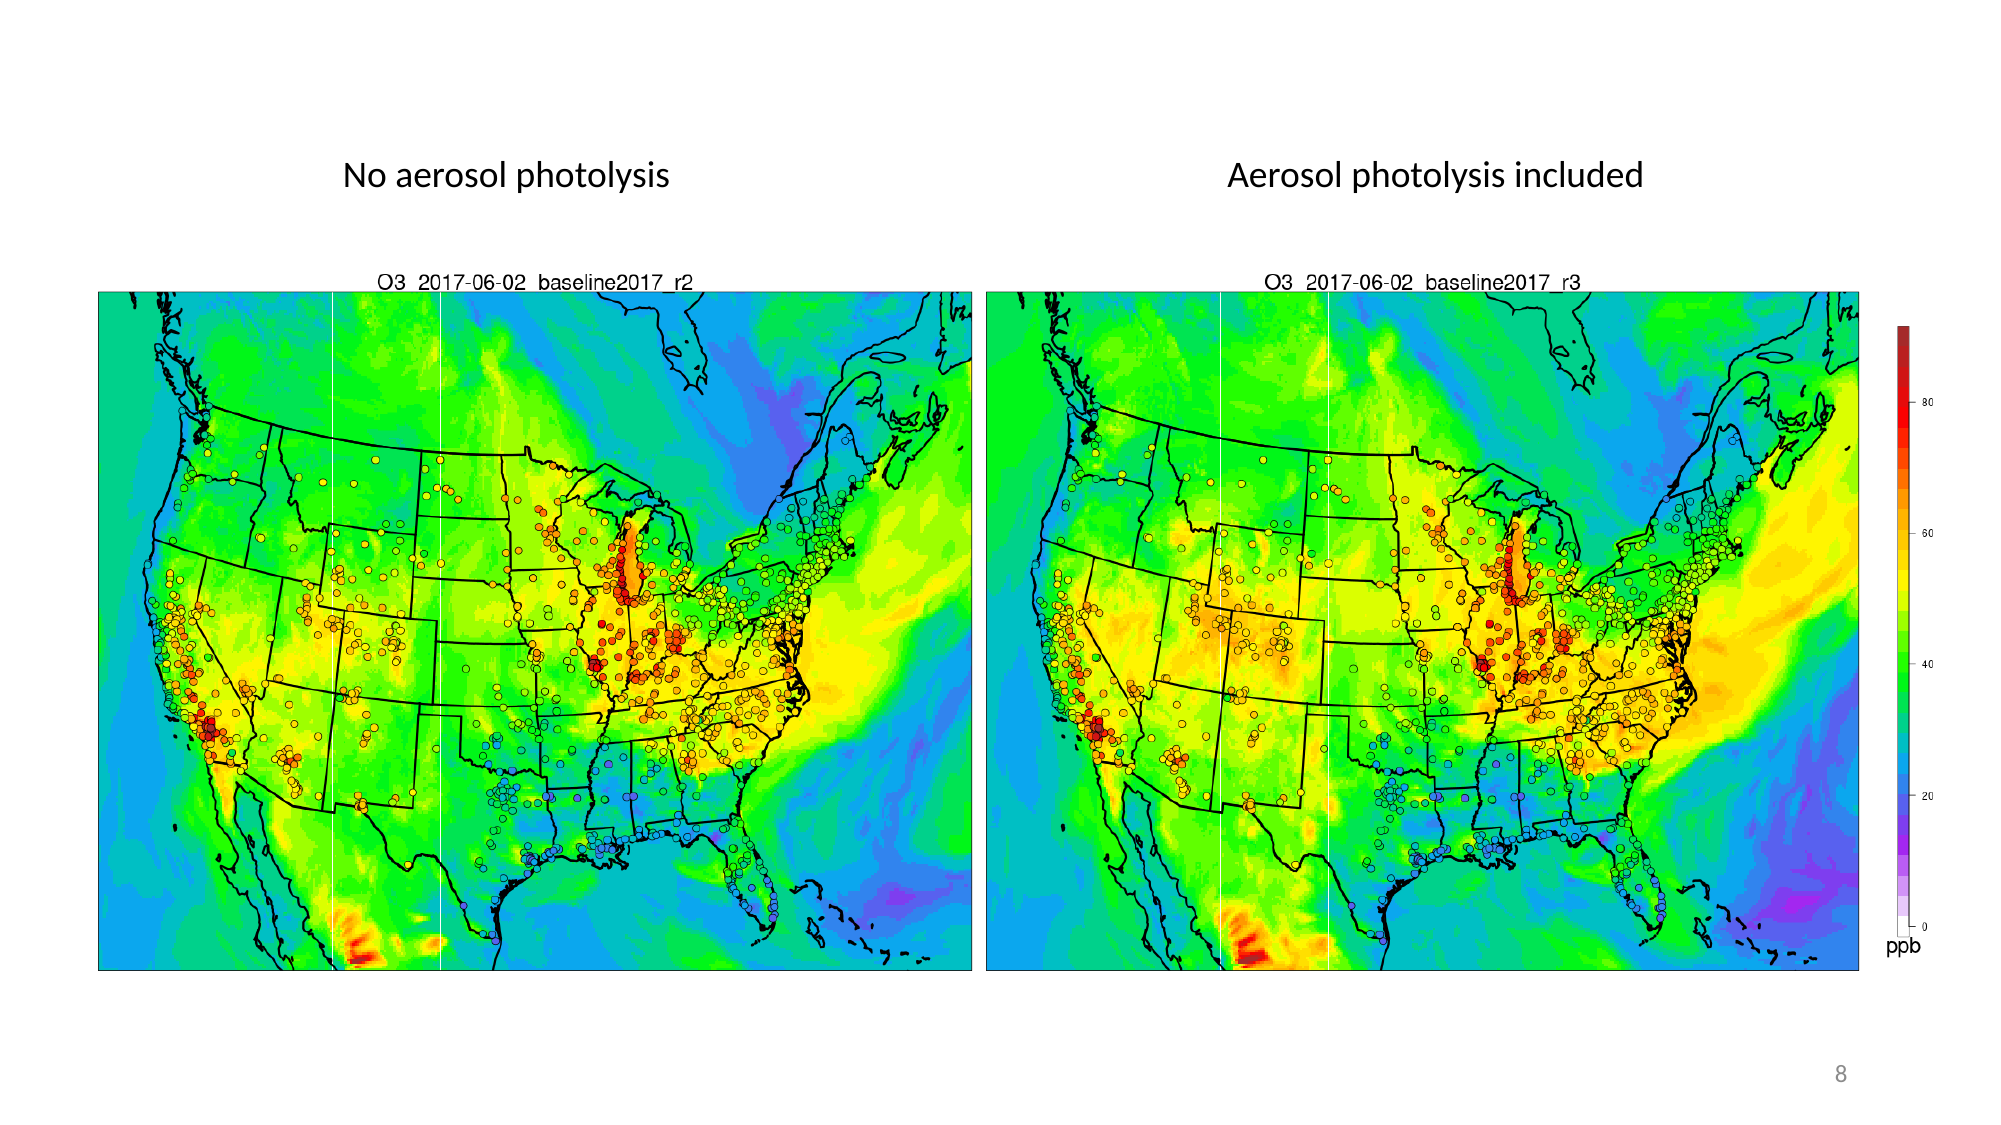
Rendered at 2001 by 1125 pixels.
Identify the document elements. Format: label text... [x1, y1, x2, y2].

picture [85, 266, 1958, 983]
text_box Aerosol photolysis included [1212, 142, 1713, 203]
slide_number 8 [1412, 1042, 1863, 1103]
text_box No aerosol photolysis [328, 142, 829, 203]
